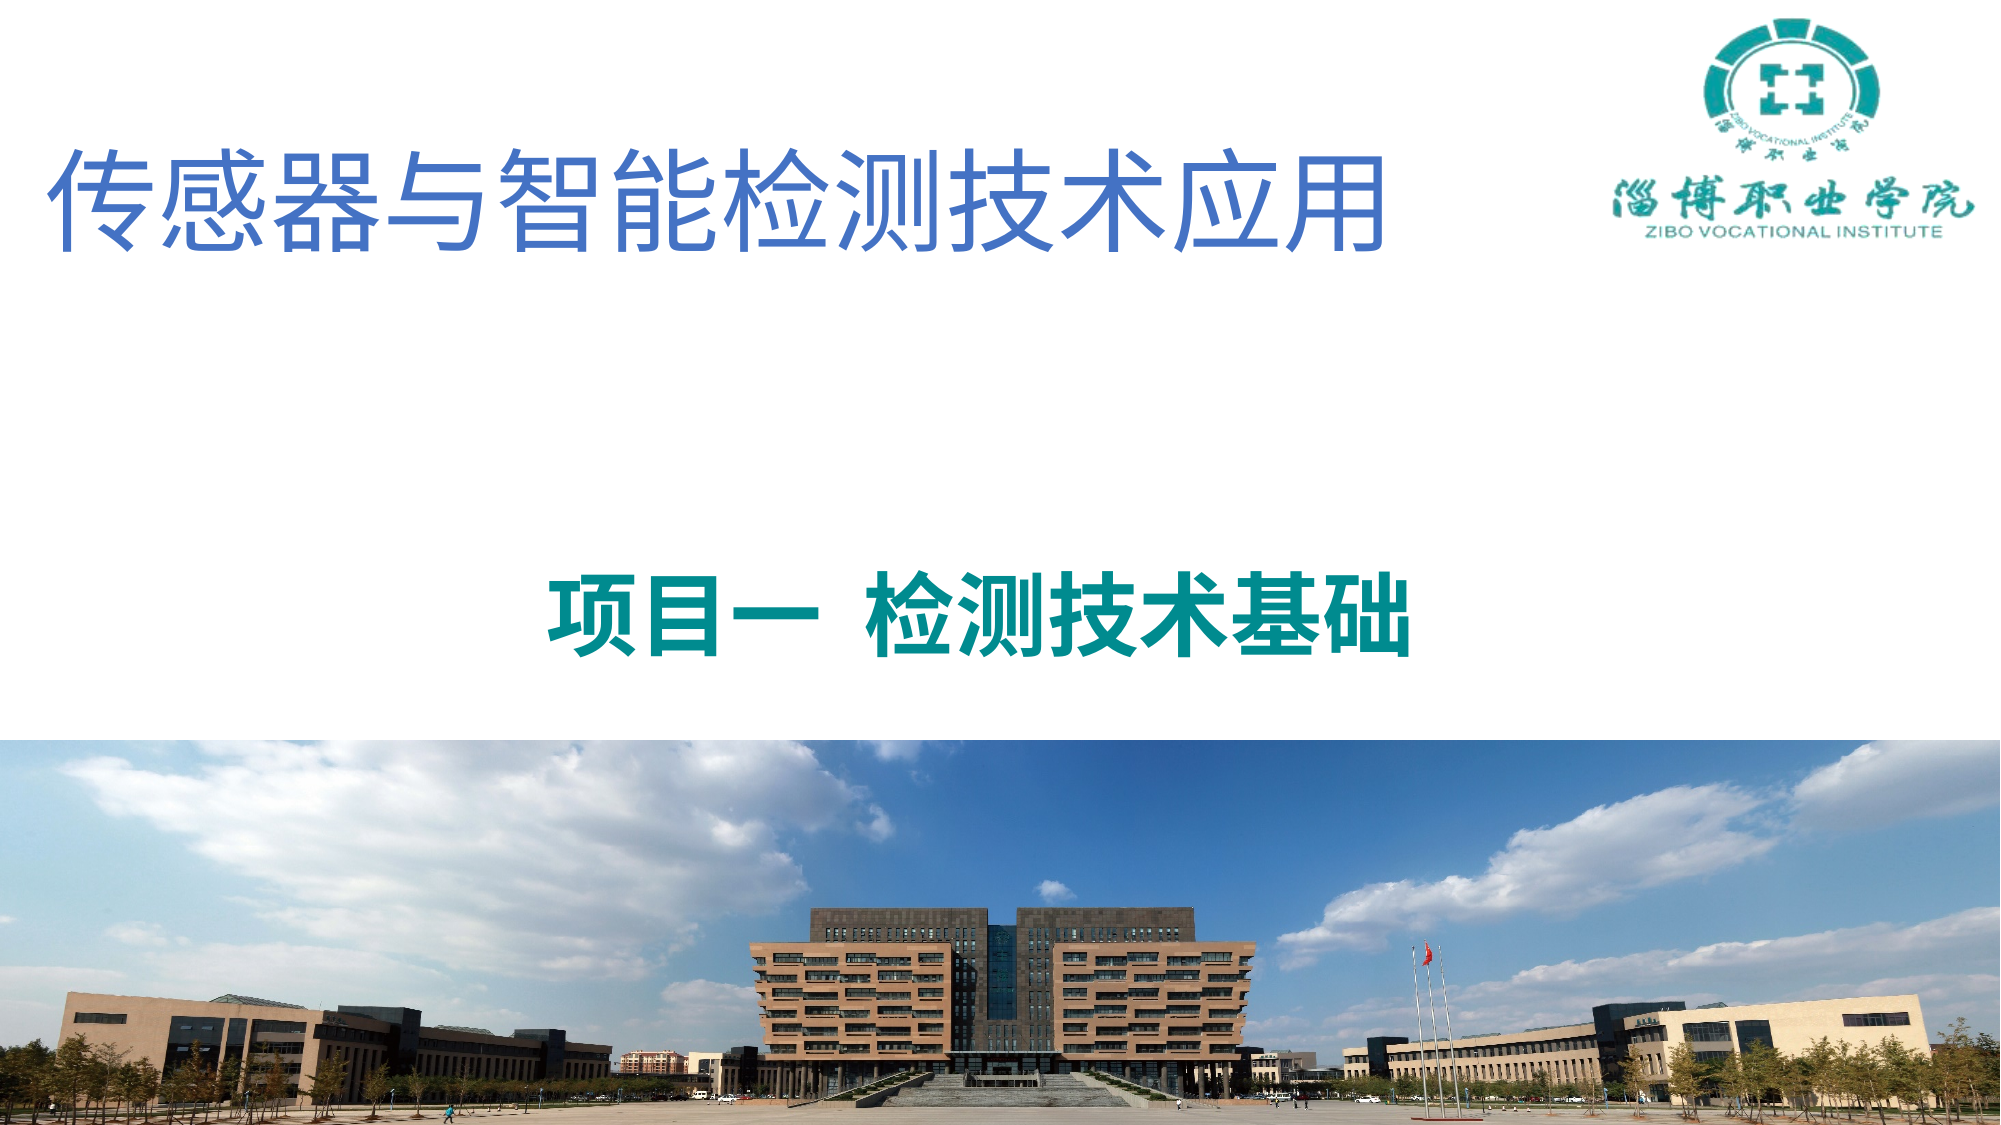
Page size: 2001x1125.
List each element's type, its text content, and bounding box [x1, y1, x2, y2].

text_box 项目一 检测技术基础 [532, 550, 1562, 676]
text_box 传感器与智能检测技术应用 [30, 123, 1411, 274]
picture [1581, 4, 2000, 253]
picture [0, 740, 2000, 1125]
